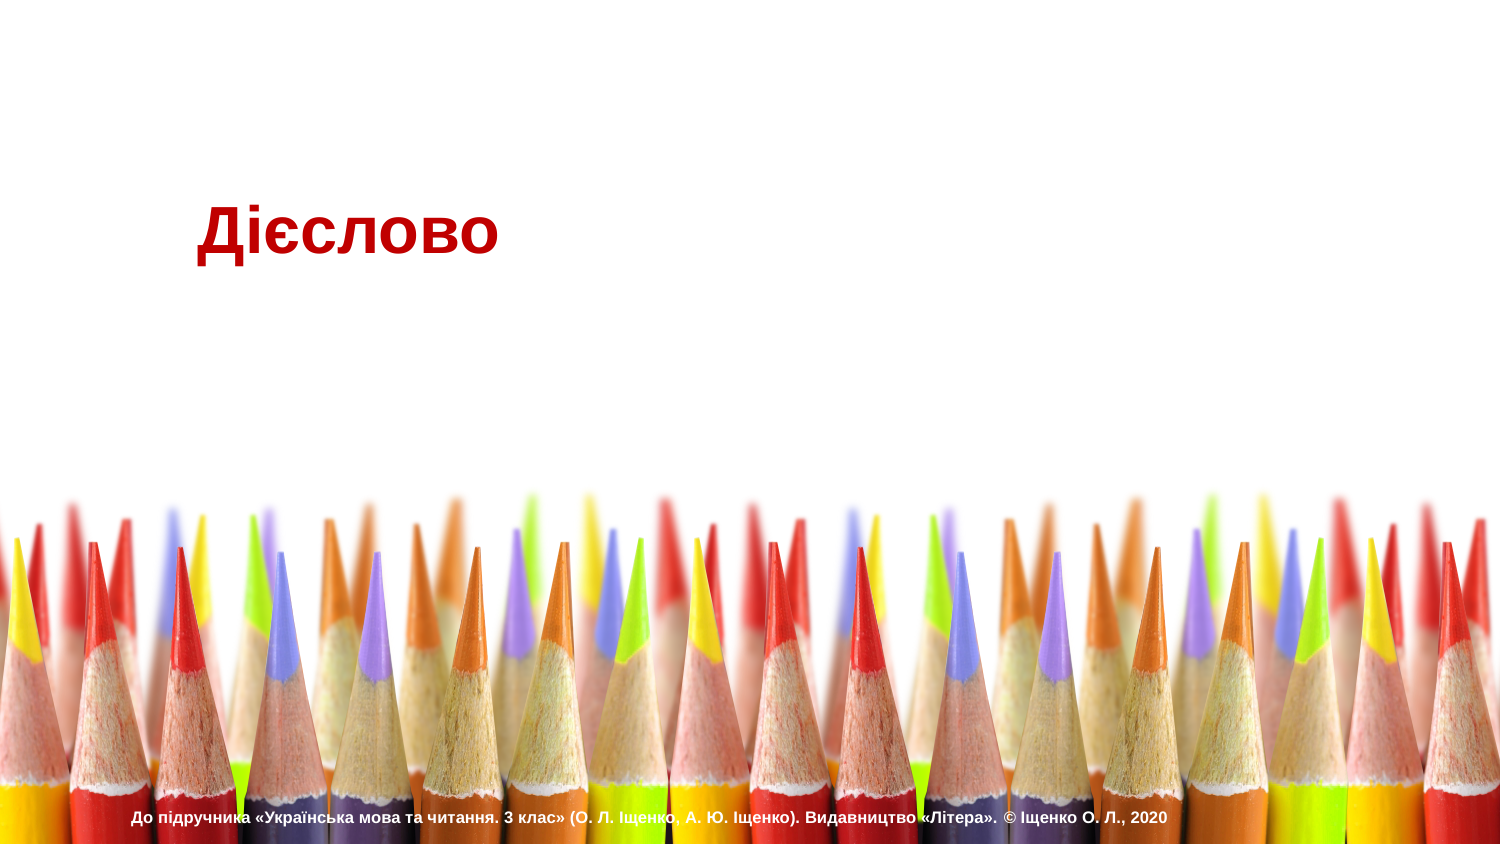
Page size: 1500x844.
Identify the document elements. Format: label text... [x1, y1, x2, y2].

text_box До підручника «Українська мова та читання. 3 клас» (О. Л. Іщенко, А. Ю. Іщенко). Видавництво «Літера». © Іщенко О. Л., 2020 [0, 799, 1400, 844]
picture [0, 484, 1500, 844]
text_box Дієслово [182, 173, 1495, 274]
